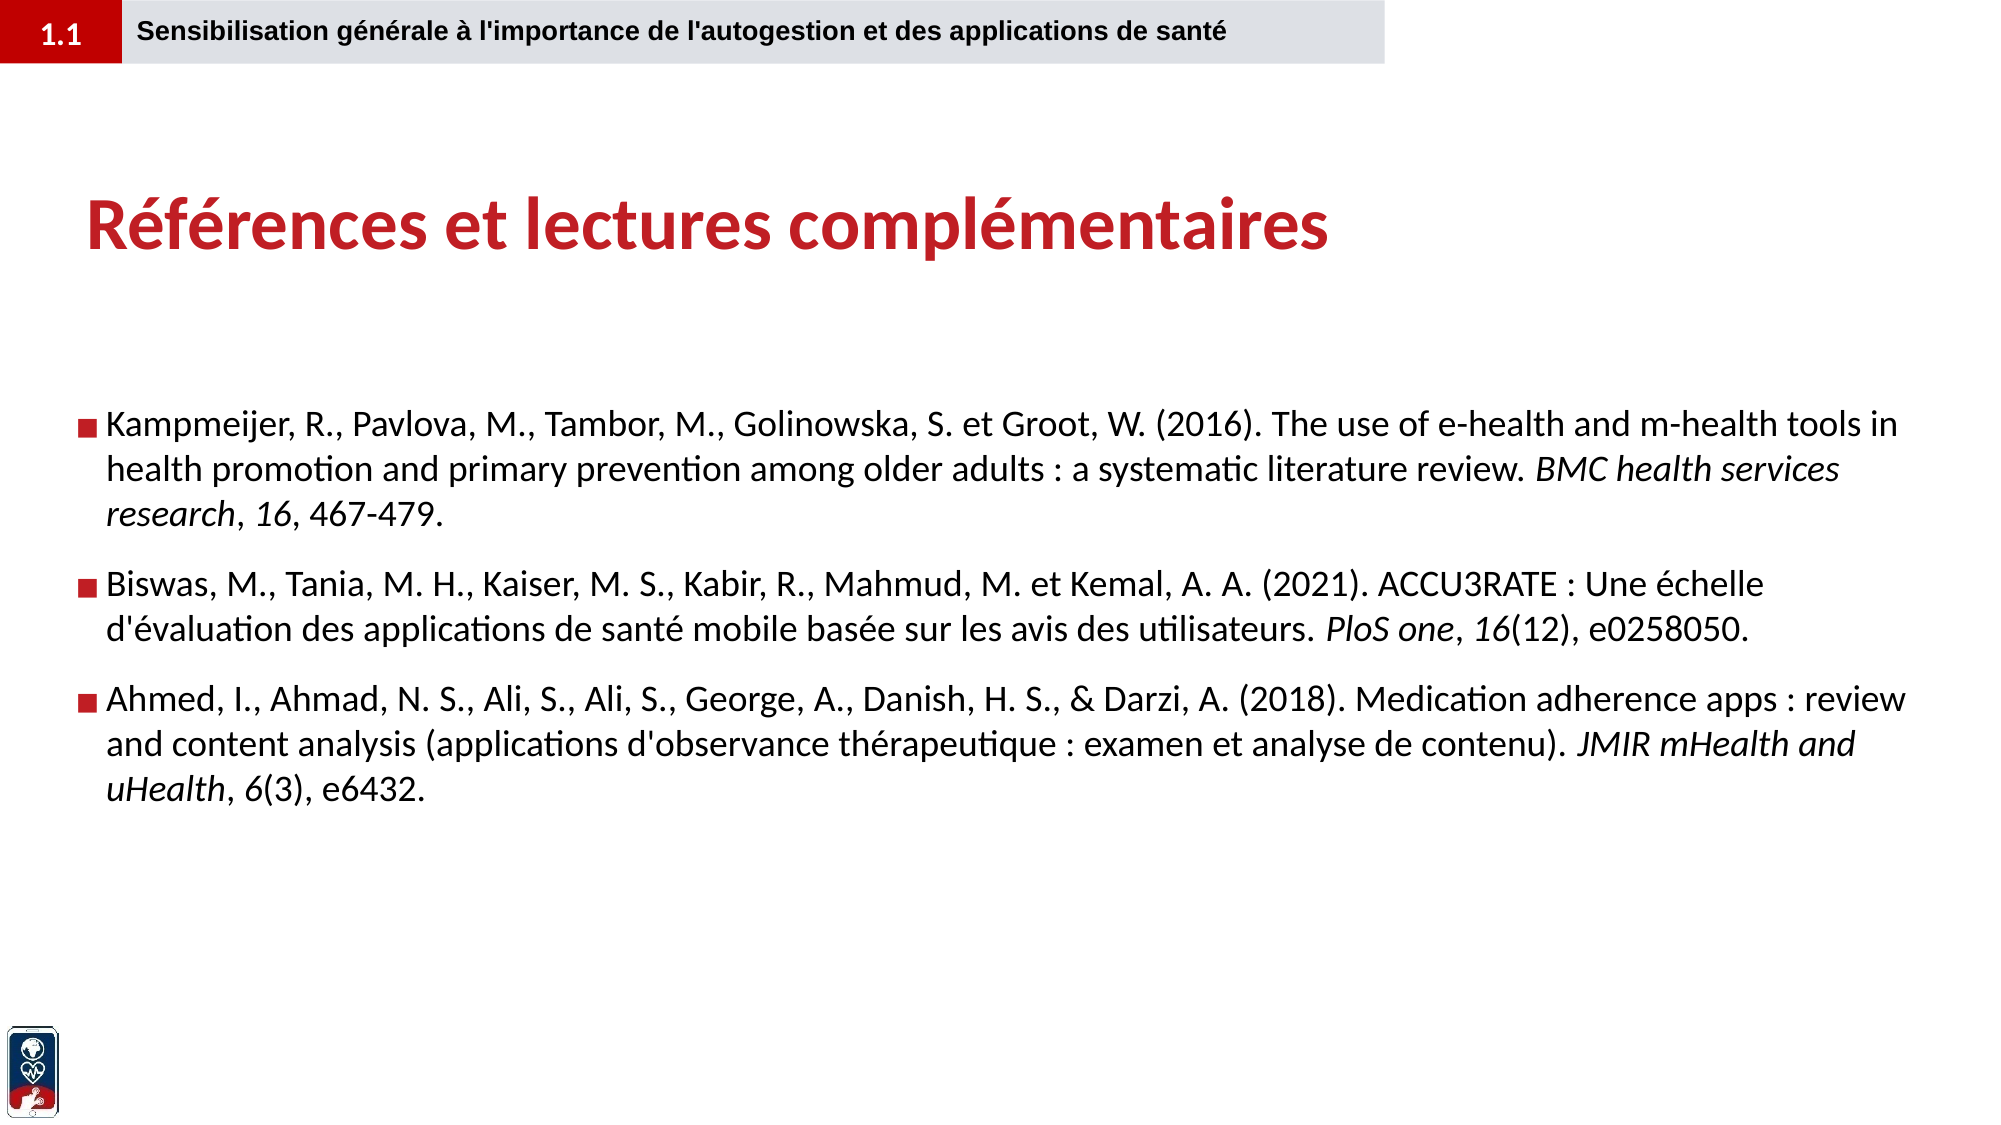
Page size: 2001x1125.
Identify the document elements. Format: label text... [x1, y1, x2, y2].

text_box Références et lectures complémentaires [71, 175, 1886, 276]
text_box 1.1 [0, 0, 122, 64]
picture [7, 1026, 59, 1118]
text_box Kampmeijer, R., Pavlova, M., Tambor, M., Golinowska, S. et Groot, W. (2016). The use of e-health and m-health tools in health promotion and primary prevention among older adults : a systematic literature review. BMC health services research, 16, 467-479. Biswas, M., Tania, M. H., Kaiser, M. S., Kabir, R., Mahmud, M. et Kemal, A. A. (2021). ACCU3RATE : Une échelle d'évaluation des applications de santé mobile basée sur les avis des utilisateurs. PloS one, 16(12), e0258050. Ahmed, I., Ahmad, N. S., Ali, S., Ali, S., George, A., Danish, H. S., & Darzi, A. (2018). Medication adherence apps : review and content analysis (applications d'observance thérapeutique : examen et analyse de contenu). JMIR mHealth and uHealth, 6(3), e6432. [53, 391, 1961, 891]
text_box Sensibilisation générale à l'importance de l'autogestion et des applications de santé [122, 0, 1385, 64]
